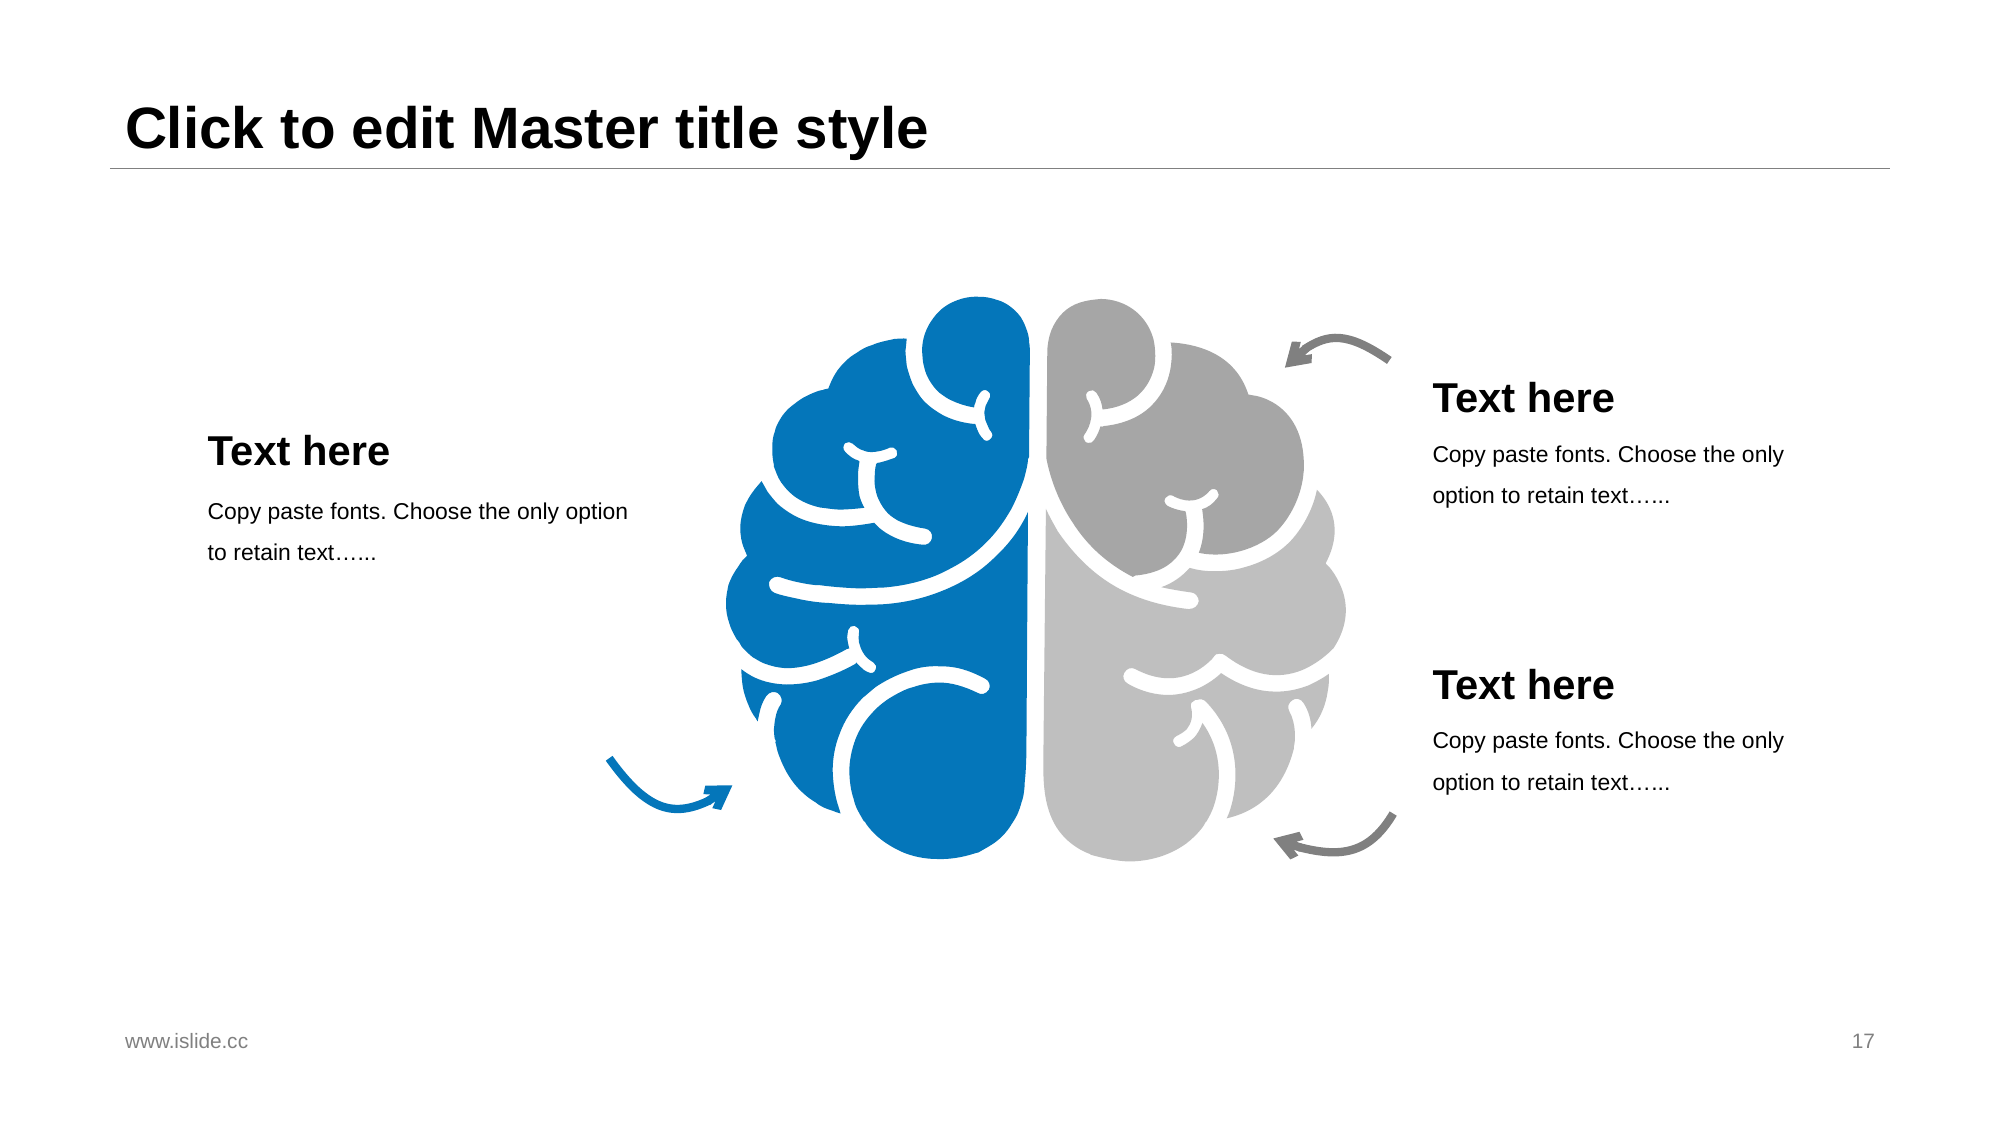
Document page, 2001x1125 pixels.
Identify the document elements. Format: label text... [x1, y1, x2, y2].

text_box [192, 296, 1808, 862]
footer www.islide.cc [109, 1023, 790, 1058]
title Click to edit Master title style [109, 0, 1890, 169]
slide_number 17 [1412, 1023, 1890, 1058]
